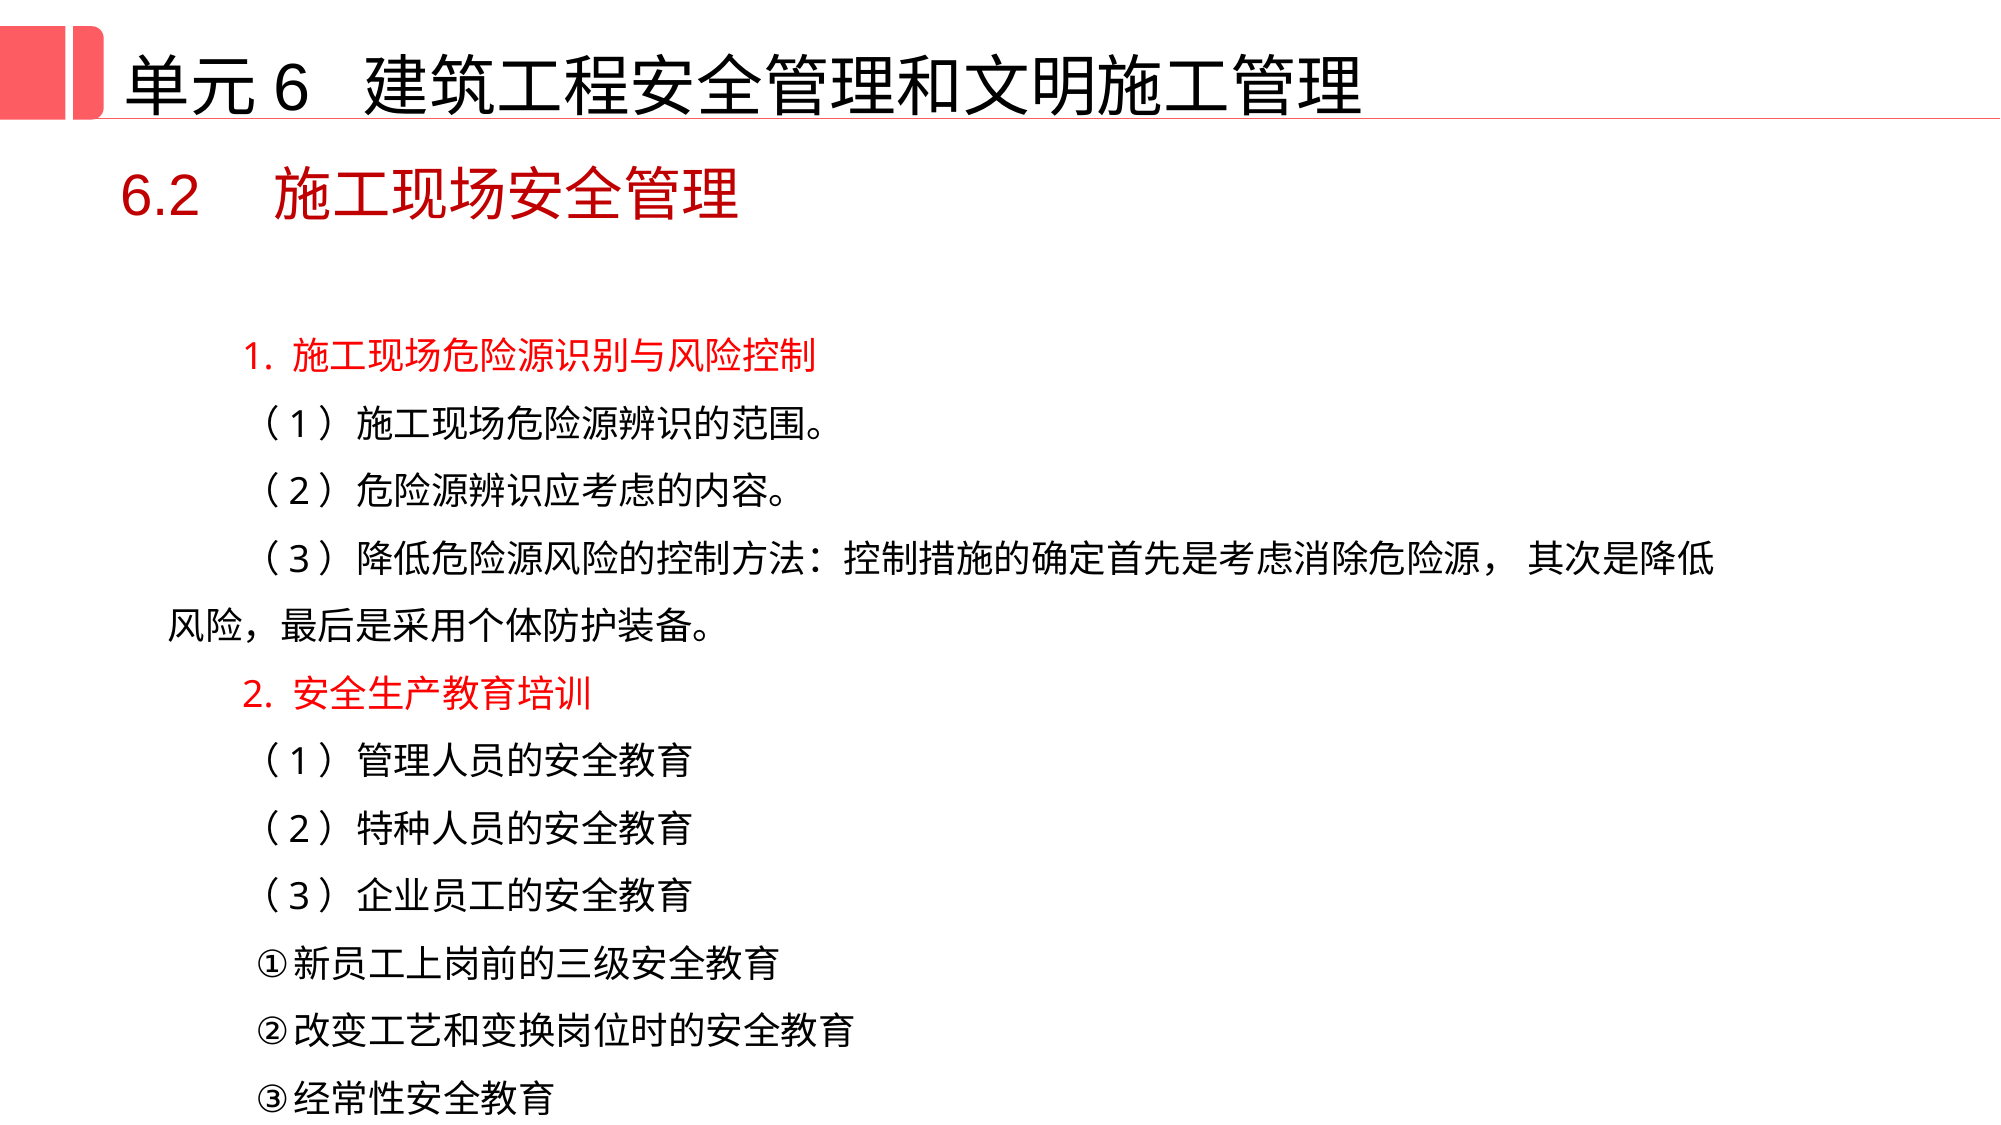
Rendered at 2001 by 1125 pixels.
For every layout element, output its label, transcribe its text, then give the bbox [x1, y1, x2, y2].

text_box 6.2 施工现场安全管理 [105, 149, 755, 235]
text_box 1. 施工现场危险源识别与风险控制 （1）施工现场危险源辨识的范围。 （2）危险源辨识应考虑的内容。 （3）降低危险源风险的控制方法：控制措施的确定首先是考虑消除危险源， 其次是降低风险，最后是采用个体防护装备。 2. 安全生产教育培训 （1）管理人员的安全教育 （2）特种人员的安全教育 （3）企业员工的安全教育 新员工上岗前的三级安全教育 改变工艺和变换岗位时的安全教育 经常性安全教育 [153, 302, 1753, 1125]
list 单元6 建筑工程安全管理和文明施工管理 [108, 12, 1891, 248]
